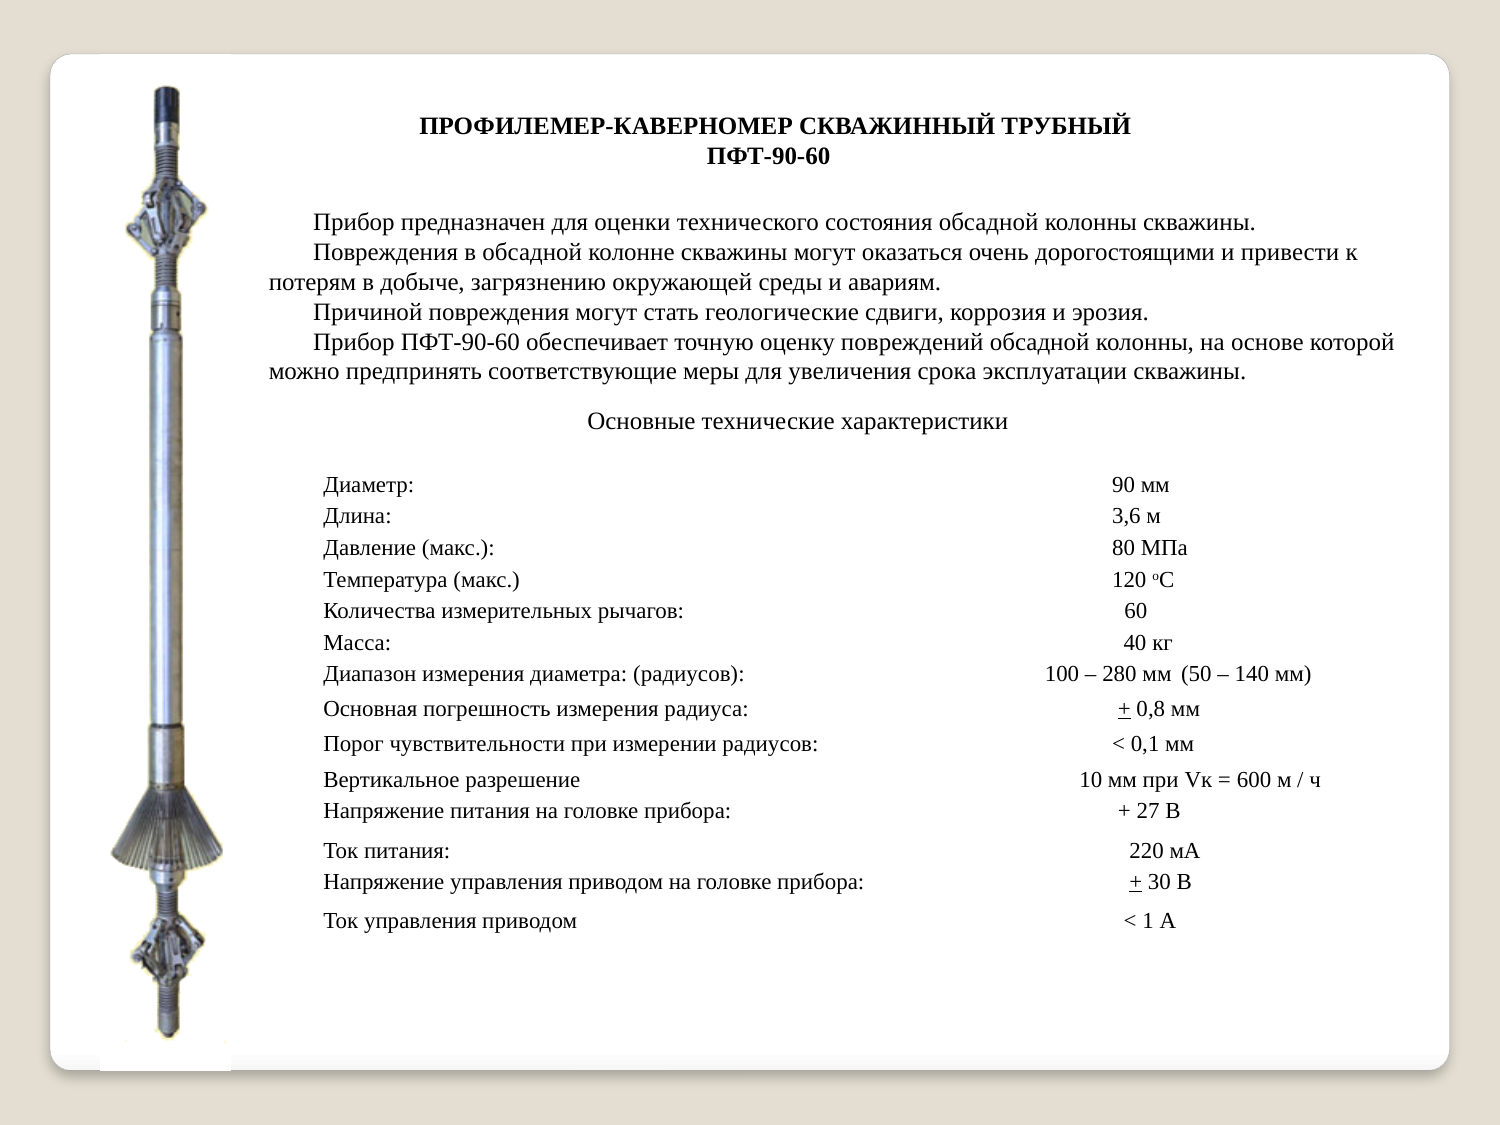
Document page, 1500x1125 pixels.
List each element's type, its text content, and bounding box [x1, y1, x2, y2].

table_header Диаметр: [313, 468, 931, 500]
table_cell Напряжение управления приводом на головке прибора: [313, 866, 931, 905]
table_cell 10 мм при Vк = 600 м / ч [931, 763, 1341, 795]
table_cell 100 – 280 мм (50 – 140 мм) [931, 658, 1341, 692]
table_cell < 1 А [931, 905, 1341, 936]
text_box ПРОФИЛЕМЕР-КАВЕРНОМЕР СКВАЖИННЫЙ ТРУБНЫЙ ПФТ-90-60 [360, 101, 1187, 177]
table_cell 40 кг [931, 626, 1341, 658]
text_box Прибор предназначен для оценки технического состояния обсадной колонны скважины. Повреждения в обсадной колонне скважины могут оказаться очень дорогостоящими и привести к потерям в добыче, загрязнению окружающей среды и авариям. Причиной повреждения могут стать геологические сдвиги, коррозия и эрозия. Прибор ПФТ-90-60 обеспечивает точную оценку повреждений обсадной колонны, на основе которой можно предпринять соответствующие меры для увеличения срока эксплуатации скважины. [253, 197, 1447, 438]
picture [100, 54, 231, 1071]
table_cell Ток управления приводом [313, 905, 931, 936]
table_cell 80 МПа [931, 531, 1341, 563]
table_cell < 0,1 мм [931, 728, 1341, 763]
table_cell 60 [931, 594, 1341, 626]
table_cell Длина: [313, 500, 931, 531]
table_cell Масса: [313, 626, 931, 658]
table_cell Диапазон измерения диаметра: (радиусов): [313, 658, 931, 692]
table_cell Порог чувствительности при измерении радиусов: [313, 728, 931, 763]
table_cell Напряжение питания на головке прибора: [313, 795, 931, 834]
table_cell 120 оС [931, 563, 1341, 594]
table_cell 220 мА [931, 834, 1341, 866]
table_cell Давление (макс.): [313, 531, 931, 563]
table_cell Количества измерительных рычагов: [313, 594, 931, 626]
table_cell Ток питания: [313, 834, 931, 866]
text_box Основные технические характеристики [572, 397, 1031, 442]
table_cell 3,6 м [931, 500, 1341, 531]
table_cell + 0,8 мм [931, 692, 1341, 728]
table_cell Температура (макс.) [313, 563, 931, 594]
table_cell + 30 В [931, 866, 1341, 905]
table_cell Вертикальное разрешение [313, 763, 931, 795]
table_header 90 мм [931, 468, 1341, 500]
table_cell Основная погрешность измерения радиуса: [313, 692, 931, 728]
table_cell + 27 В [931, 795, 1341, 834]
